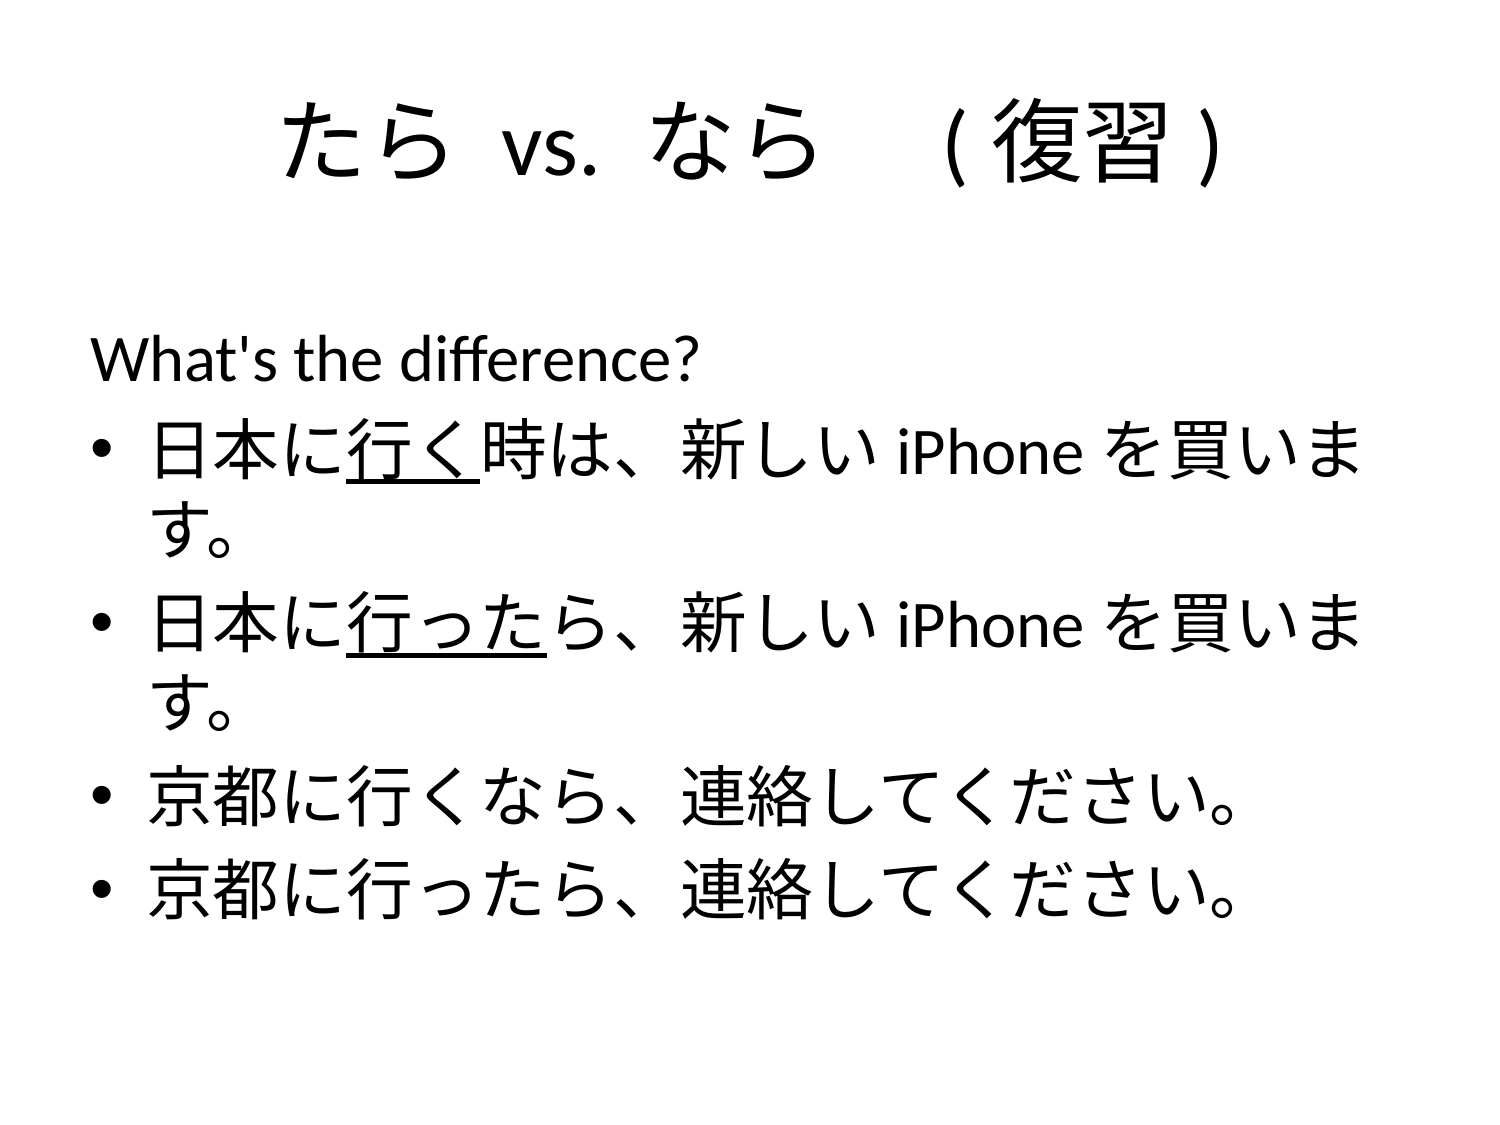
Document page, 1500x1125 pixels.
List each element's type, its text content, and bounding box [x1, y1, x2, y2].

title たら vs. なら (復習) [75, 45, 1425, 213]
list What's the difference? 日本に行く時は、新しいiPhoneを買います。 日本に行ったら、新しいiPhoneを買います。 京都に行くなら、連絡してください。 京都に行ったら、連絡してください。 [75, 213, 1425, 1005]
